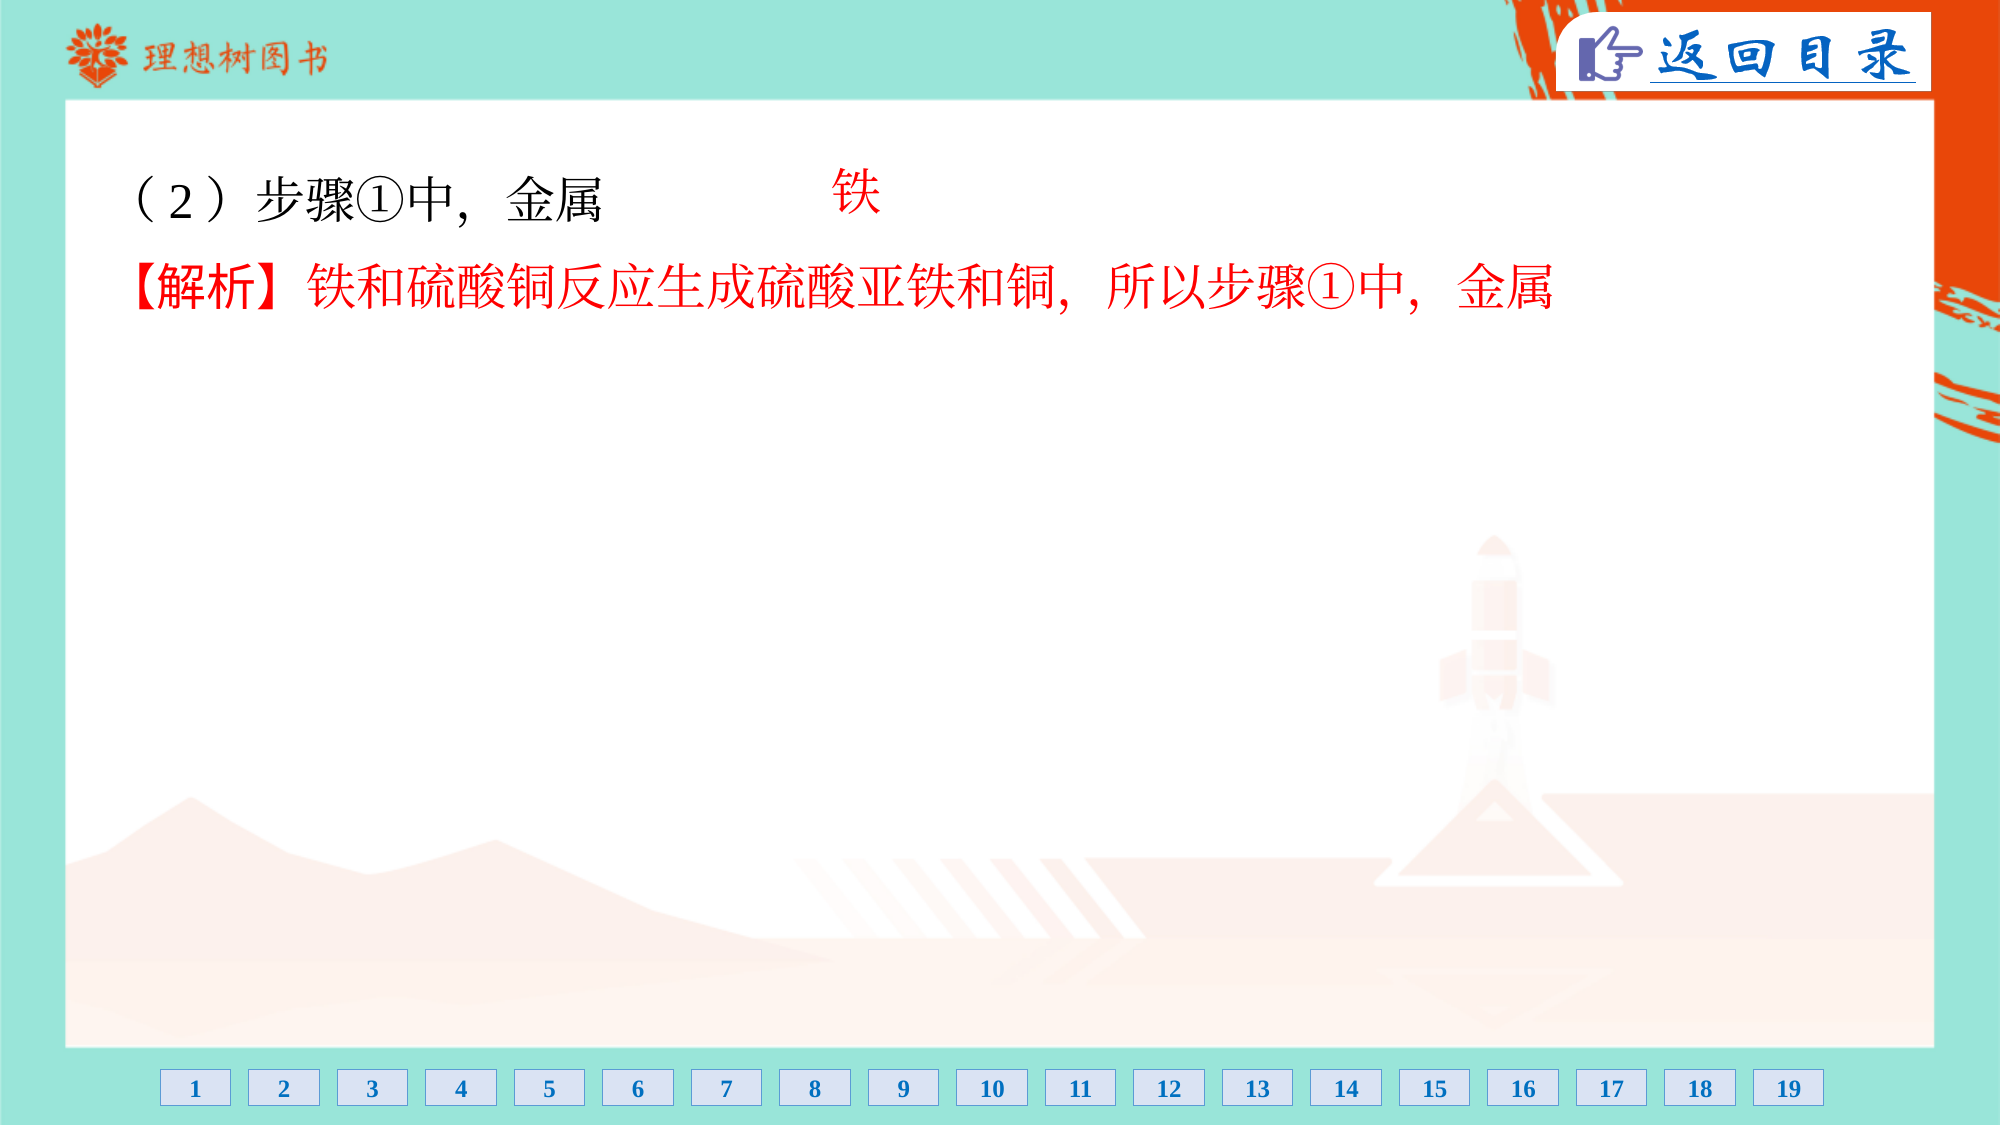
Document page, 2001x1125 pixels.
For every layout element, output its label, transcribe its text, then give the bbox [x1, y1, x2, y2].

text_box 铁 [812, 132, 899, 211]
picture [0, 0, 2000, 1125]
